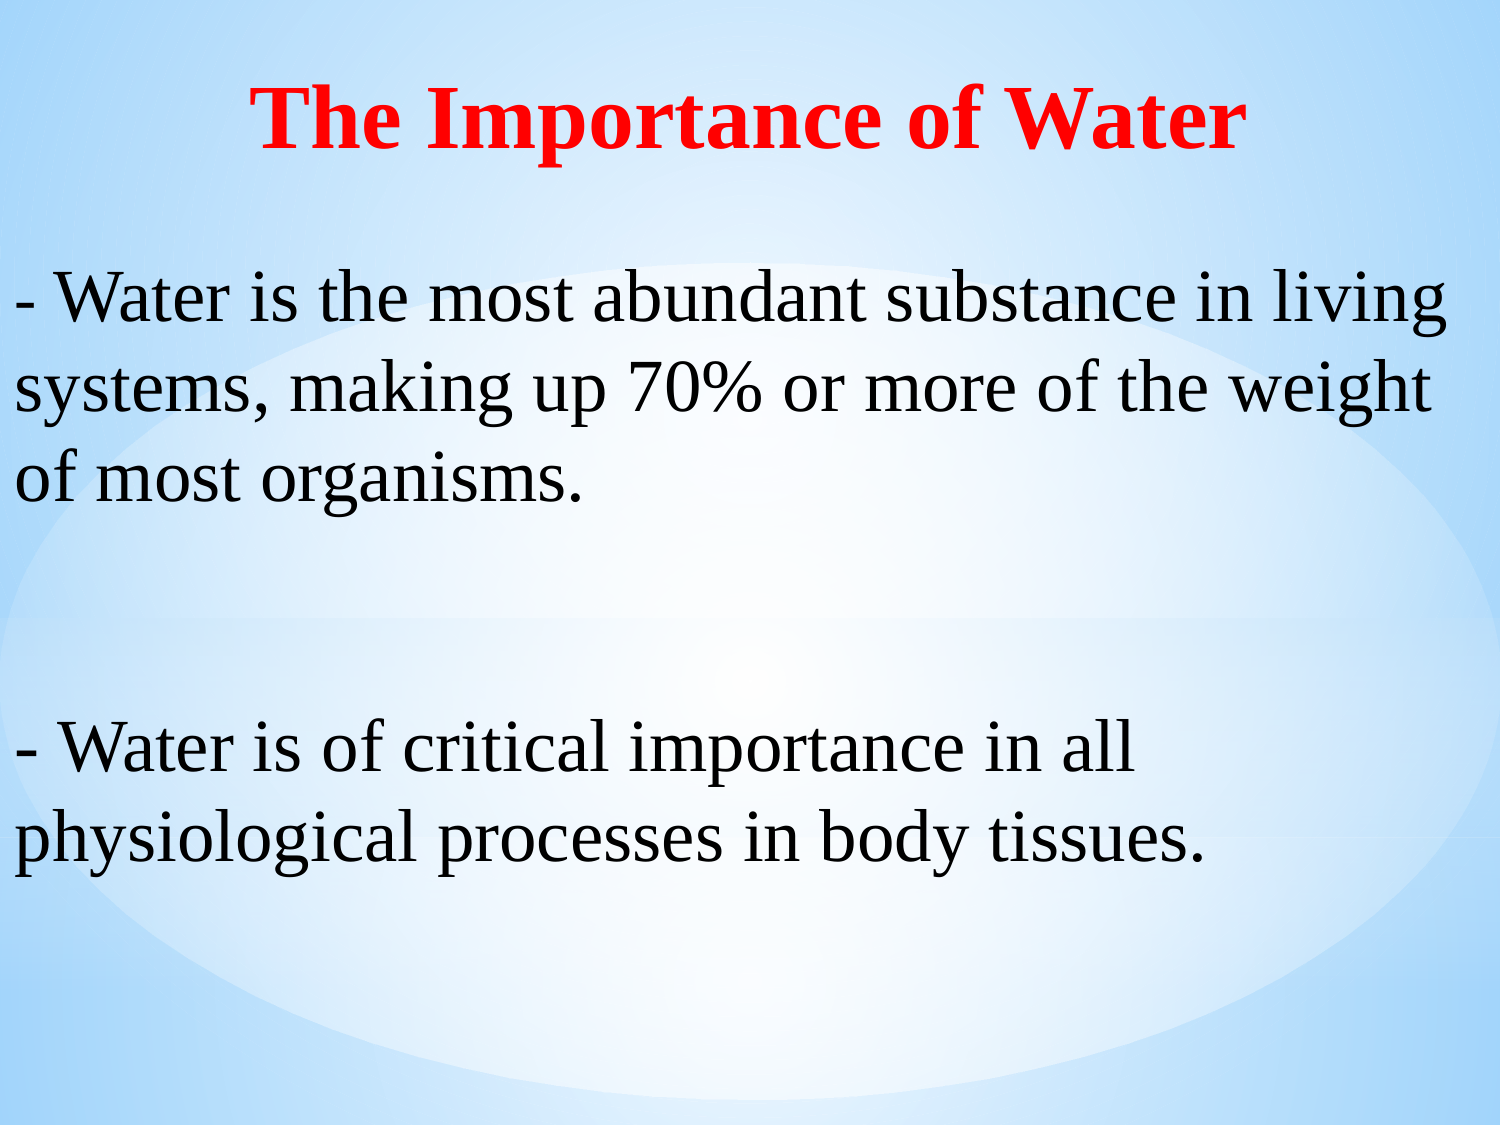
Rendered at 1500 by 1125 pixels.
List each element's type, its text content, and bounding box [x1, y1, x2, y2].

text_box The Importance of Water - Water is the most abundant substance in living systems, making up 70% or more of the weight of most organisms. - Water is of critical importance in all physiological processes in body tissues. [0, 49, 1500, 975]
